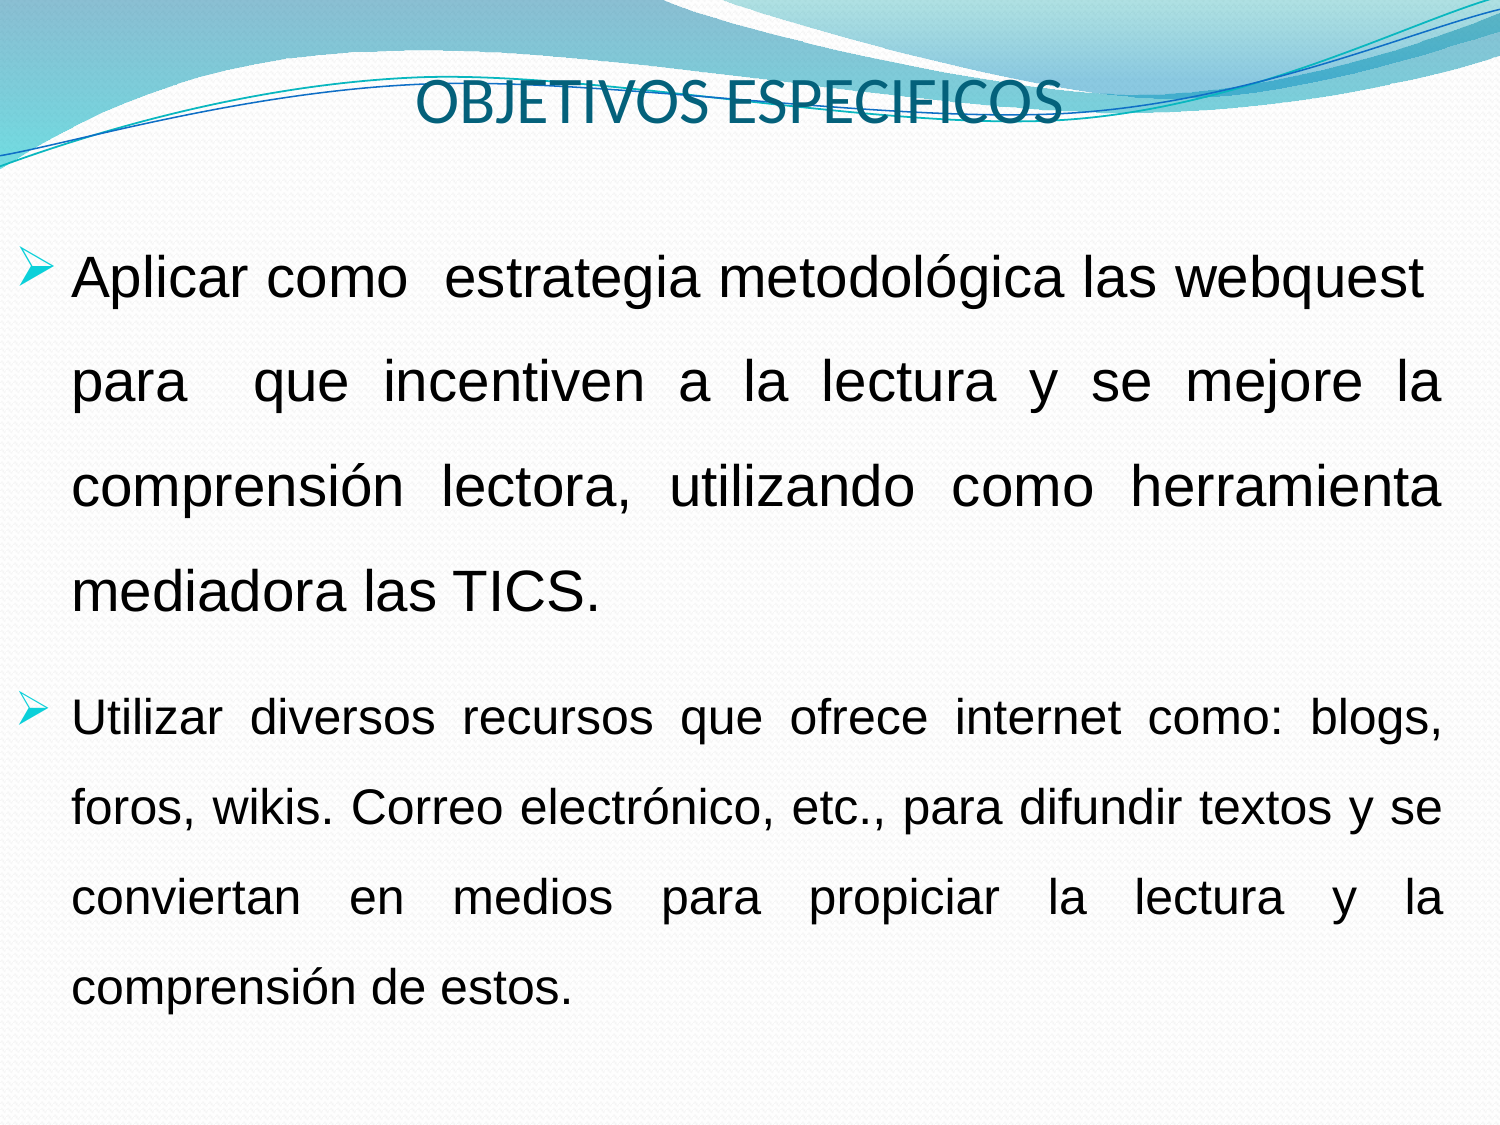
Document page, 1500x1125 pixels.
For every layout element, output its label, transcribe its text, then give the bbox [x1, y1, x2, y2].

title OBJETIVOS ESPECIFICOS [64, 1, 1415, 138]
list Aplicar como estrategia metodológica las webquest para que incentiven a la lectura y se mejore la comprensión lectora, utilizando como herramienta mediadora las TICS. Utilizar diversos recursos que ofrece internet como: blogs, foros, wikis. Correo electrónico, etc., para difundir textos y se conviertan en medios para propiciar la lectura y la comprensión de estos. [0, 196, 1459, 1125]
